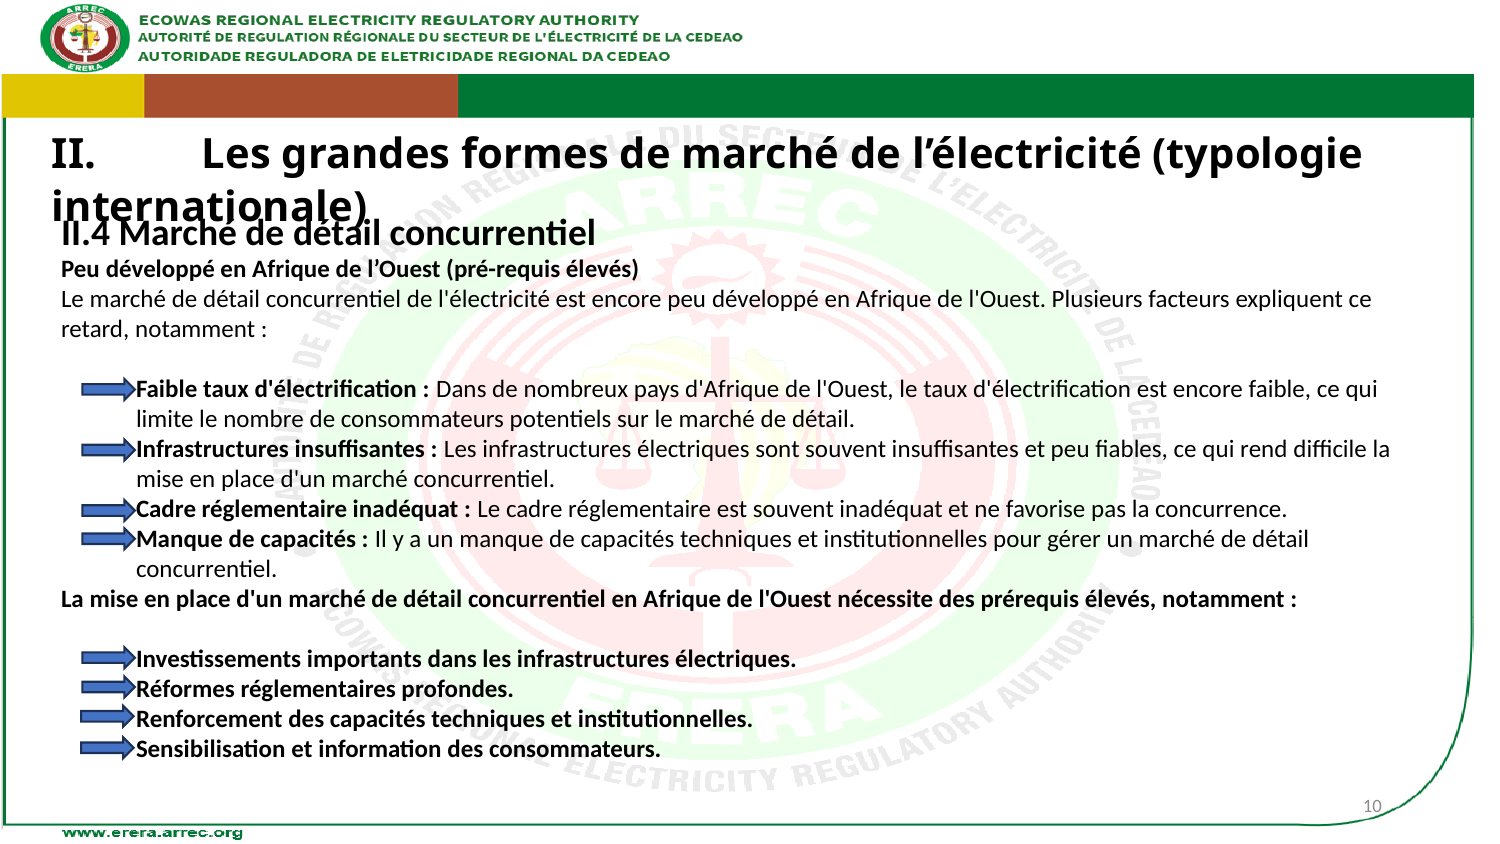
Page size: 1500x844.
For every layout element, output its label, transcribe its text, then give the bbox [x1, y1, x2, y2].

slide_number 10 [1059, 790, 1397, 827]
text_box [81, 437, 137, 464]
text_box [81, 525, 137, 552]
text_box II. Les grandes formes de marché de l’électricité (typologie internationale) [37, 116, 1463, 237]
text_box II.4 Marché de détail concurrentiel Peu développé en Afrique de l’Ouest (pré-requis élevés) Le marché de détail concurrentiel de l'électricité est encore peu développé en Afrique de l'Ouest. Plusieurs facteurs expliquent ce retard, notamment : Faible taux d'électrification : Dans de nombreux pays d'Afrique de l'Ouest, le taux d'électrification est encore faible, ce qui limite le nombre de consommateurs potentiels sur le marché de détail. Infrastructures insuffisantes : Les infrastructures électriques sont souvent insuffisantes et peu fiables, ce qui rend difficile la mise en place d'un marché concurrentiel. Cadre réglementaire inadéquat : Le cadre réglementaire est souvent inadéquat et ne favorise pas la concurrence. Manque de capacités : Il y a un manque de capacités techniques et institutionnelles pour gérer un marché de détail concurrentiel. La mise en place d'un marché de détail concurrentiel en Afrique de l'Ouest nécessite des prérequis élevés, notamment : Investissements importants dans les infrastructures électriques. Réformes réglementaires profondes. Renforcement des capacités techniques et institutionnelles. Sensibilisation et information des consommateurs. [46, 200, 1454, 790]
text_box [80, 703, 136, 730]
text_box [81, 376, 137, 403]
text_box [81, 644, 137, 671]
text_box [81, 674, 137, 700]
picture [0, 0, 1500, 844]
text_box [80, 734, 136, 761]
text_box [81, 497, 137, 524]
